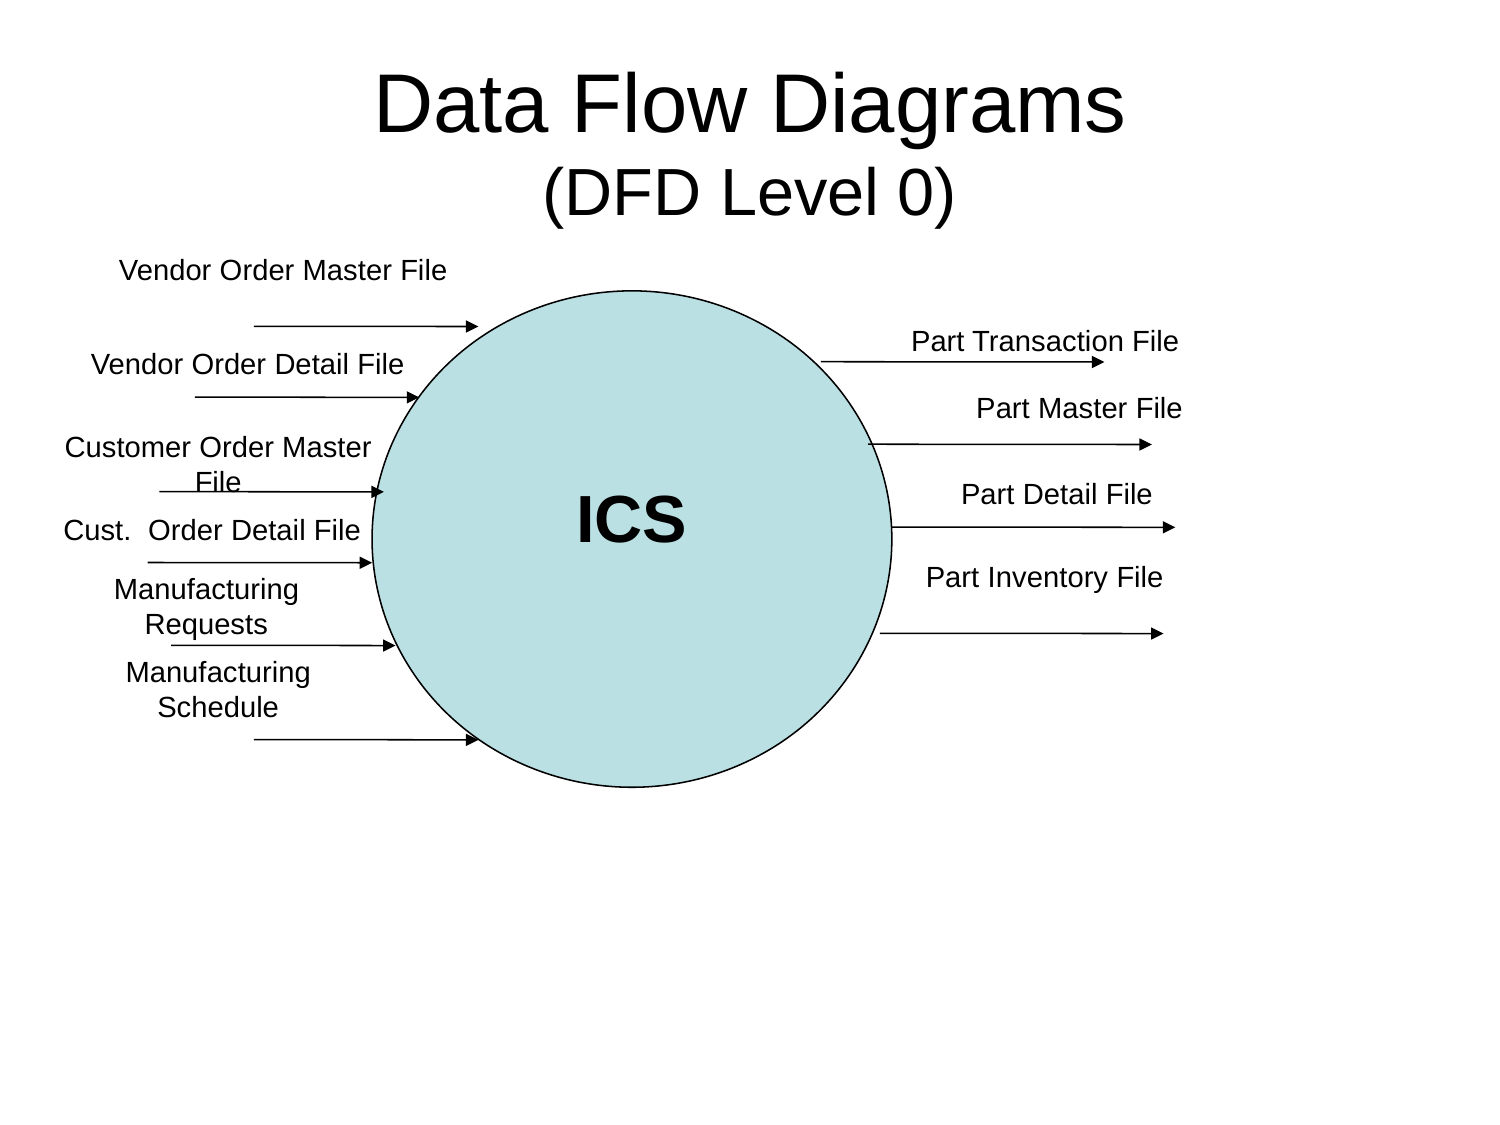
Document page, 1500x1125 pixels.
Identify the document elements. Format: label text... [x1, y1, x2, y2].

text_box Manufacturing Requests [76, 562, 337, 648]
text_box [253, 733, 479, 747]
text_box Part Transaction File [820, 314, 1270, 365]
text_box Customer Order Master File [29, 420, 408, 506]
text_box [891, 521, 1176, 534]
text_box [1018, 364, 1049, 425]
title Data Flow Diagrams (DFD Level 0) [74, 40, 1426, 237]
text_box Vendor Order Detail File [64, 337, 431, 389]
text_box [372, 290, 892, 788]
text_box Manufacturing Schedule [88, 645, 349, 731]
text_box [194, 391, 420, 404]
text_box [253, 320, 479, 333]
text_box [868, 438, 1152, 451]
text_box ICS [466, 467, 798, 564]
text_box Part Inventory File [910, 550, 1179, 602]
text_box Cust. Order Detail File [29, 503, 396, 554]
text_box Part Master File [961, 381, 1198, 432]
text_box Vendor Order Master File [100, 243, 467, 294]
text_box [349, 639, 396, 652]
text_box [337, 556, 373, 569]
text_box [879, 627, 1164, 640]
text_box Part Detail File [946, 467, 1168, 519]
